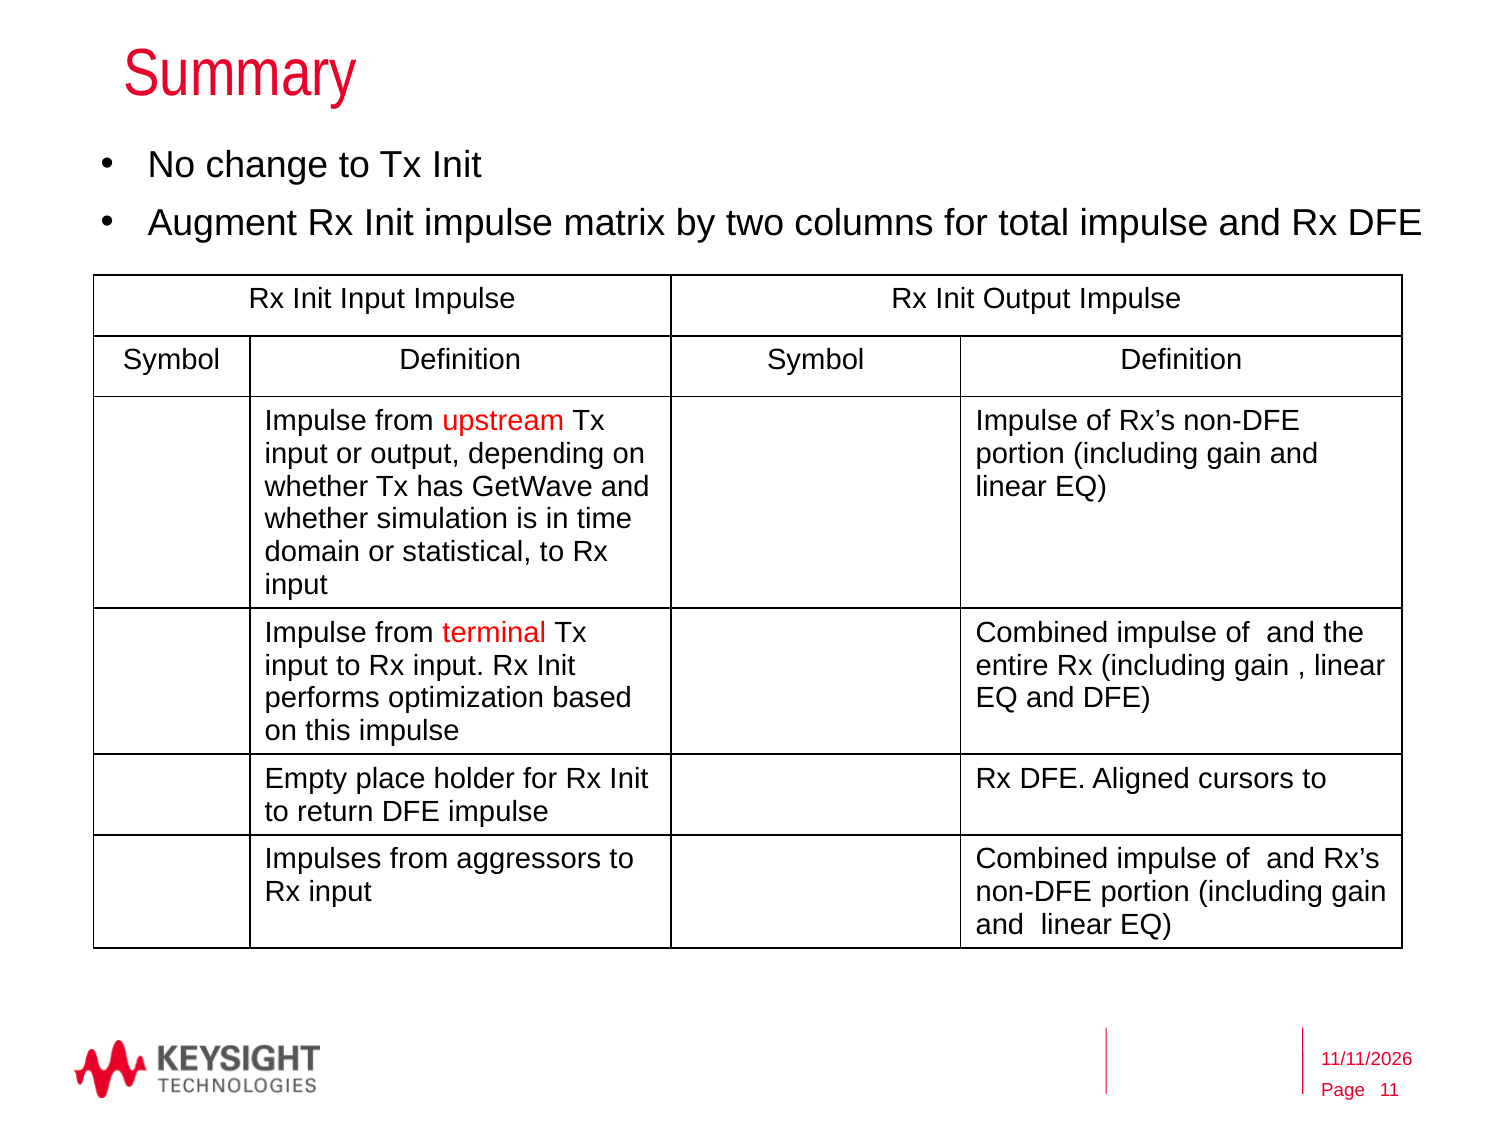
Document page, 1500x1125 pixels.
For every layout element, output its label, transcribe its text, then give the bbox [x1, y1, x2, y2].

picture [73, 1040, 320, 1098]
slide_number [1321, 1009, 1500, 1069]
title Summary [123, 24, 1304, 110]
text_box No change to Tx Init Augment Rx Init impulse matrix by two columns for total impulse and Rx DFE [100, 132, 1439, 250]
slide_number 11 [1379, 1069, 1425, 1100]
